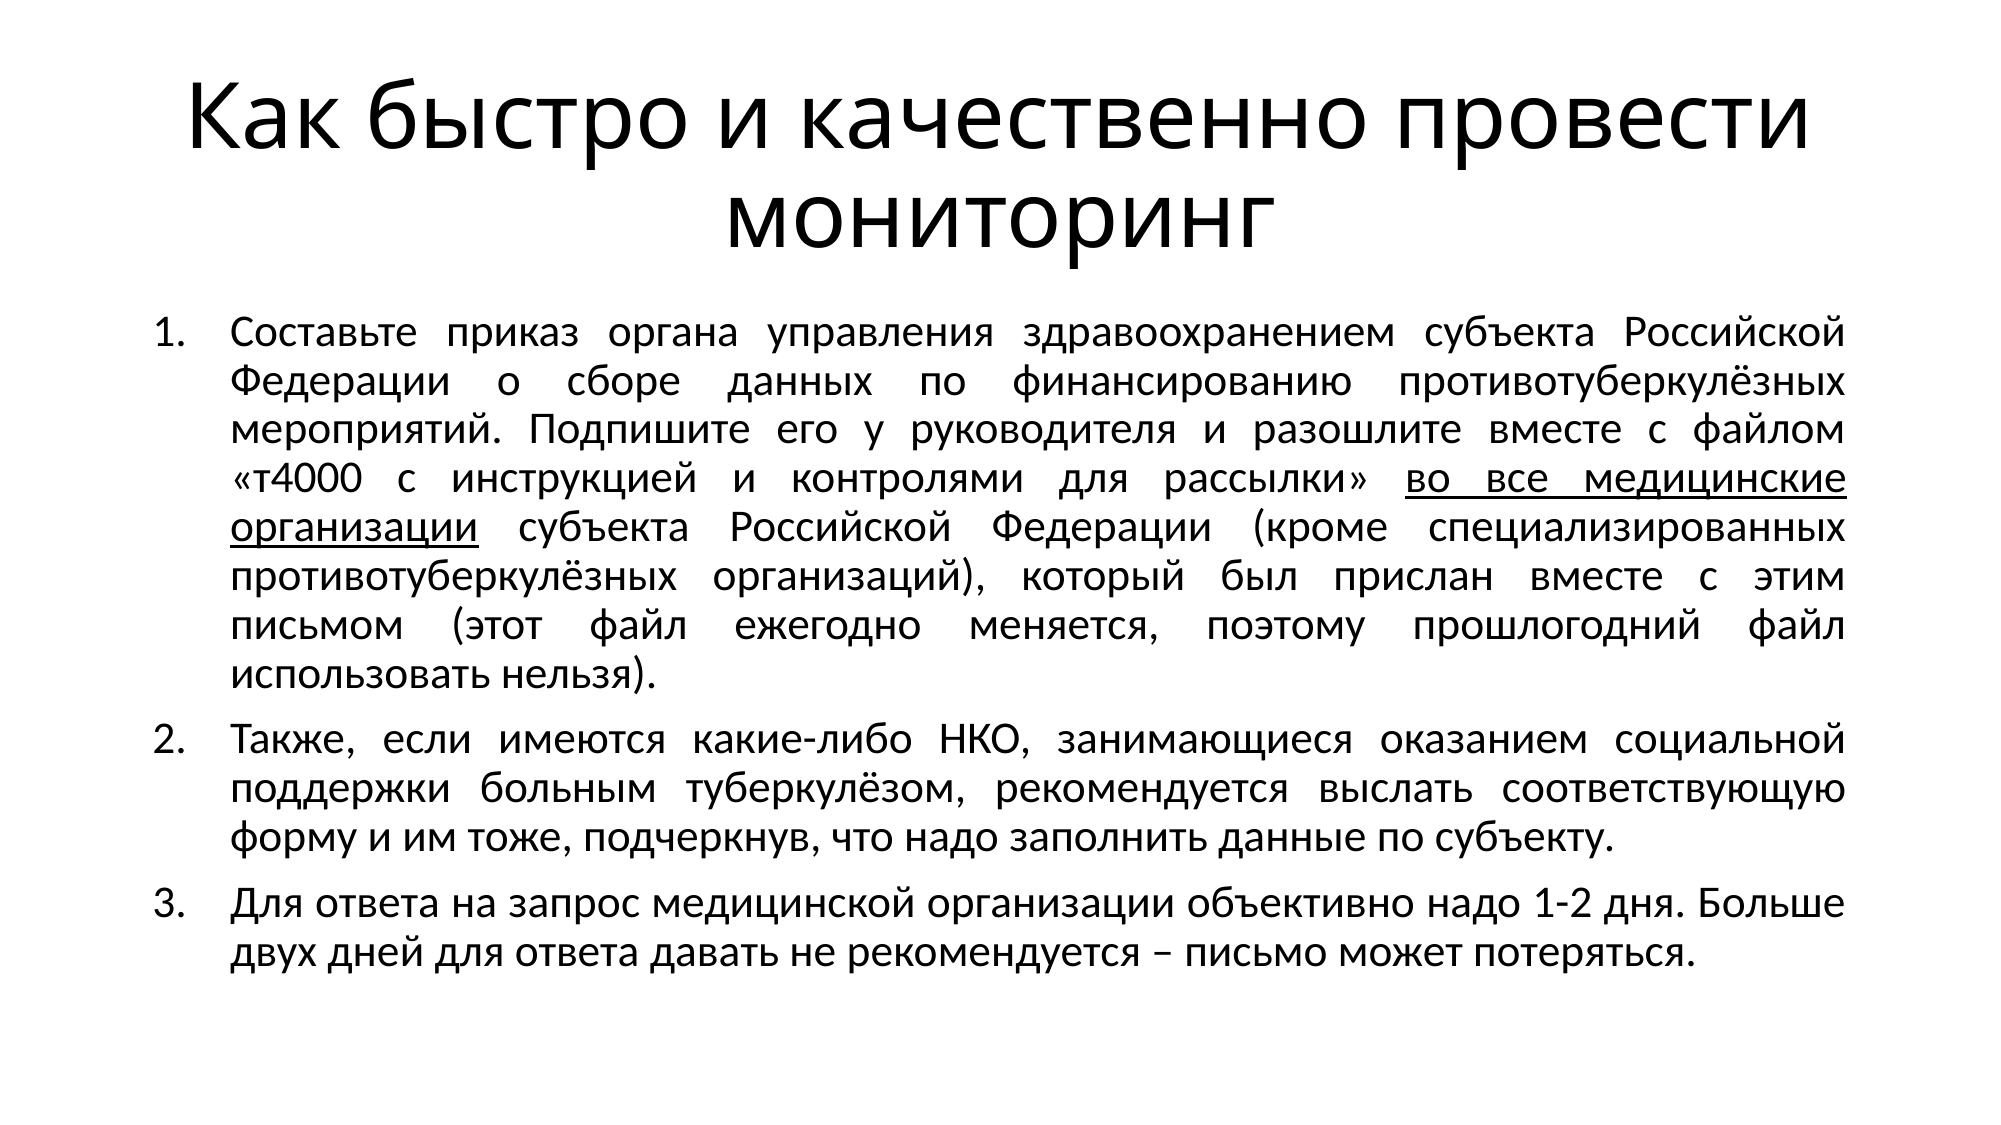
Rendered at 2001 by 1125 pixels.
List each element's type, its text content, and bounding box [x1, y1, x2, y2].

title Как быстро и качественно провести мониторинг [137, 59, 1863, 278]
list Составьте приказ органа управления здравоохранением субъекта Российской Федерации о сборе данных по финансированию противотуберкулёзных мероприятий. Подпишите его у руководителя и разошлите вместе с файлом «т4000 с инструкцией и контролями для рассылки» во все медицинские организации субъекта Российской Федерации (кроме специализированных противотуберкулёзных организаций), который был прислан вместе с этим письмом (этот файл ежегодно меняется, поэтому прошлогодний файл использовать нельзя). Также, если имеются какие-либо НКО, занимающиеся оказанием социальной поддержки больным туберкулёзом, рекомендуется выслать соответствующую форму и им тоже, подчеркнув, что надо заполнить данные по субъекту. Для ответа на запрос медицинской организации объективно надо 1-2 дня. Больше двух дней для ответа давать не рекомендуется – письмо может потеряться. [137, 299, 1863, 1014]
